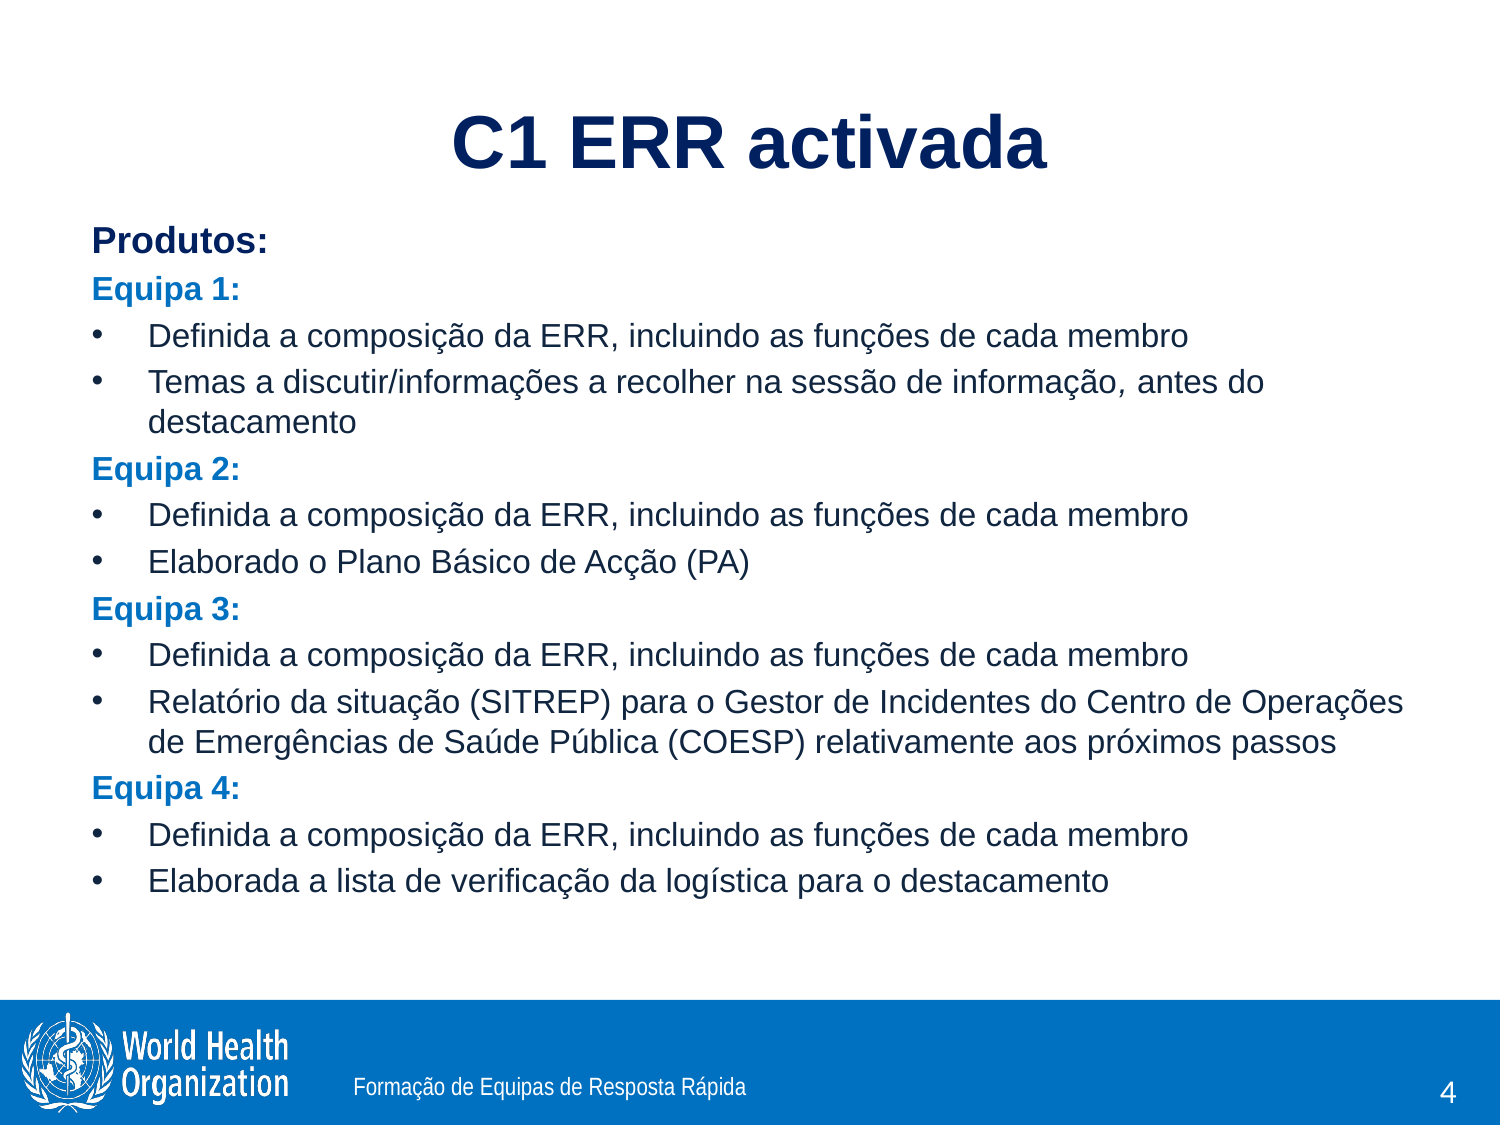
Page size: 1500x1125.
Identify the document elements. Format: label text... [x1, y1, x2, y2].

picture [21, 1012, 288, 1113]
title C1 ERR activada [75, 45, 1425, 233]
list Produtos: Equipa 1: Definida a composição da ERR, incluindo as funções de cada membro Temas a discutir/informações a recolher na sessão de informação, antes do destacamento Equipa 2: Definida a composição da ERR, incluindo as funções de cada membro Elaborado o Plano Básico de Acção (PA) Equipa 3: Definida a composição da ERR, incluindo as funções de cada membro Relatório da situação (SITREP) para o Gestor de Incidentes do Centro de Operações de Emergências de Saúde Pública (COESP) relativamente aos próximos passos Equipa 4: Definida a composição da ERR, incluindo as funções de cada membro Elaborada a lista de verificação da logística para o destacamento [76, 208, 1427, 941]
